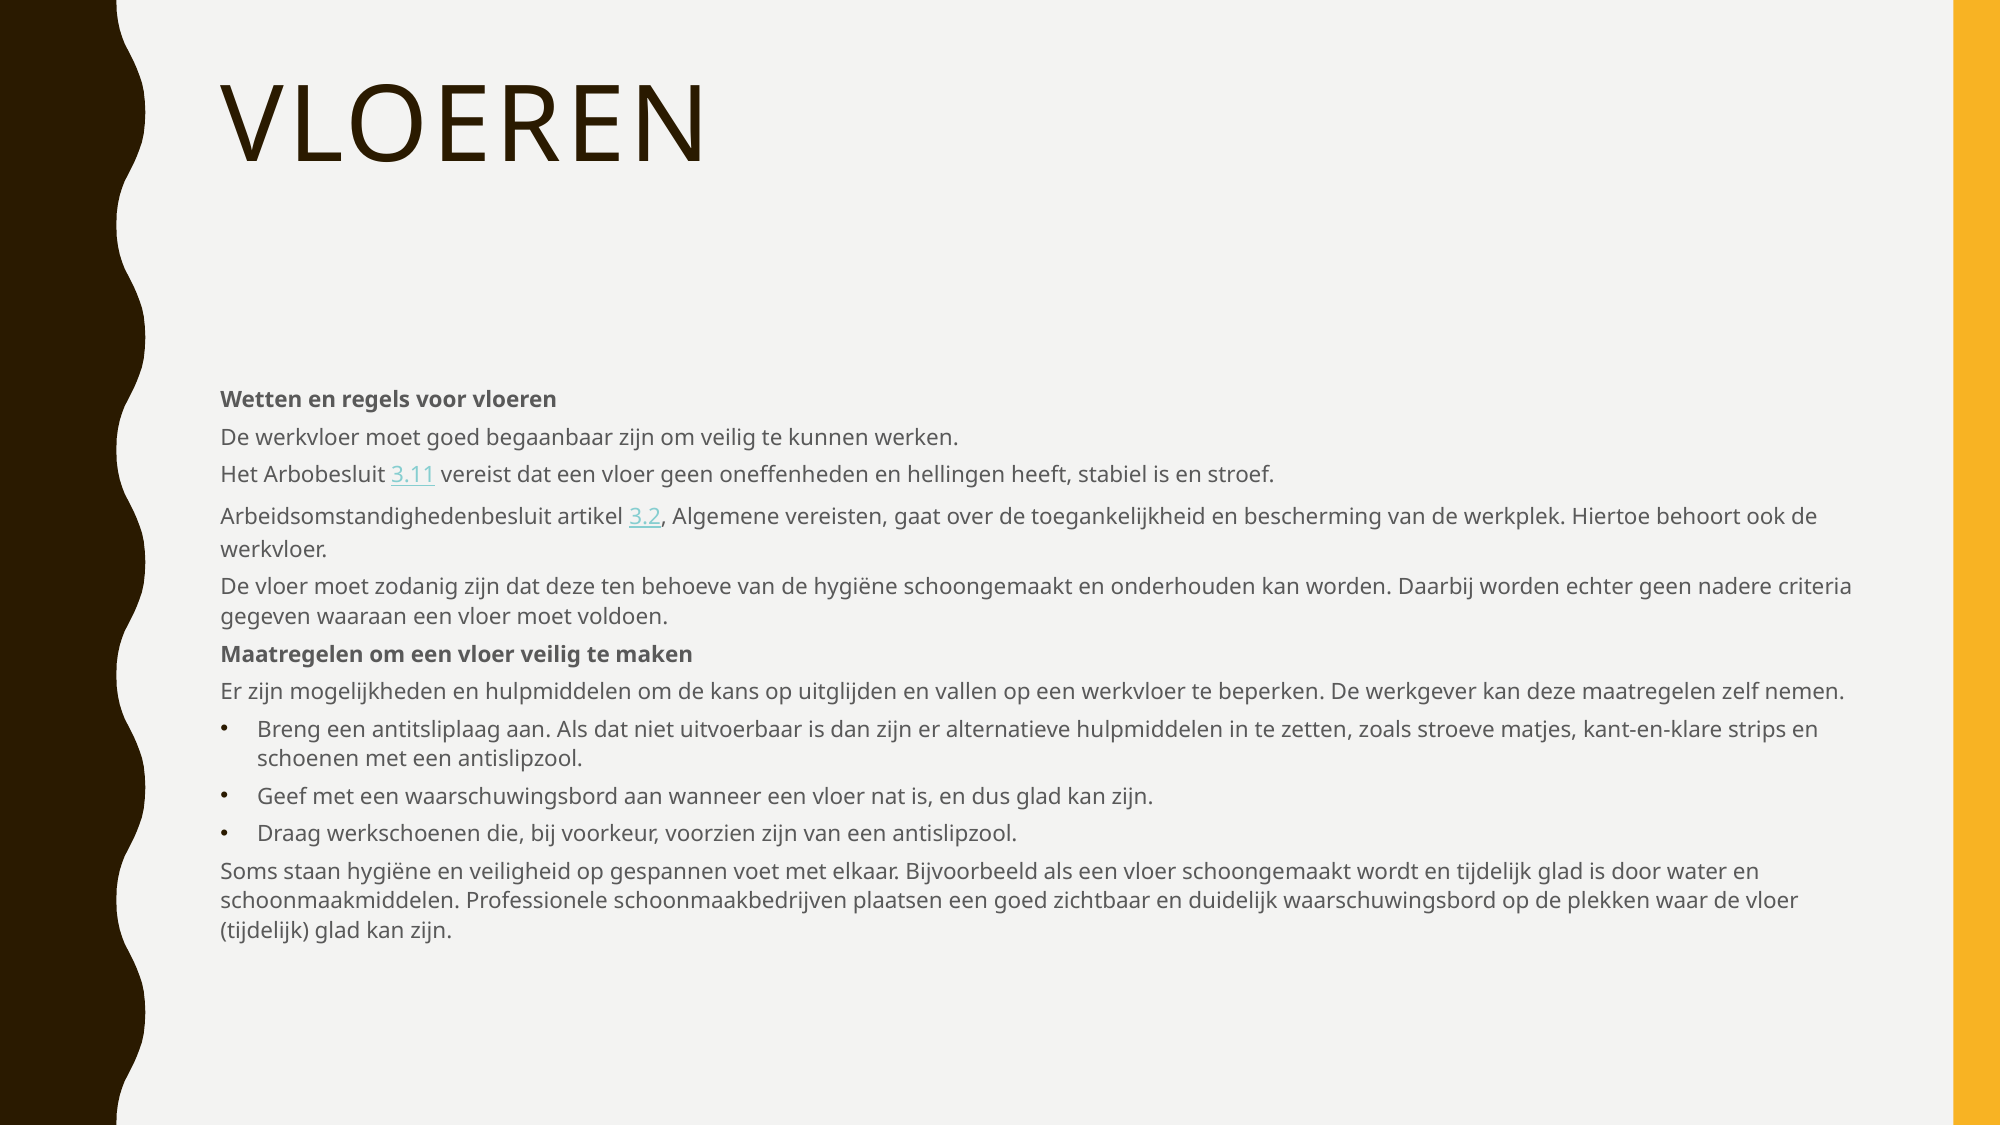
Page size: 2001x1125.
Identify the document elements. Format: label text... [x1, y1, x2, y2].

title Vloeren [205, 62, 1875, 308]
list Wetten en regels voor vloeren De werkvloer moet goed begaanbaar zijn om veilig te kunnen werken. Het Arbobesluit 3.11 vereist dat een vloer geen oneffenheden en hellingen heeft, stabiel is en stroef. Arbeidsomstandighedenbesluit artikel 3.2, Algemene vereisten, gaat over de toegankelijkheid en bescherming van de werkplek. Hiertoe behoort ook de werkvloer. De vloer moet zodanig zijn dat deze ten behoeve van de hygiëne schoongemaakt en onderhouden kan worden. Daarbij worden echter geen nadere criteria gegeven waaraan een vloer moet voldoen. Maatregelen om een vloer veilig te maken Er zijn mogelijkheden en hulpmiddelen om de kans op uitglijden en vallen op een werkvloer te beperken. De werkgever kan deze maatregelen zelf nemen. Breng een antitsliplaag aan. Als dat niet uitvoerbaar is dan zijn er alternatieve hulpmiddelen in te zetten, zoals stroeve matjes, kant-en-klare strips en schoenen met een antislipzool. Geef met een waarschuwingsbord aan wanneer een vloer nat is, en dus glad kan zijn. Draag werkschoenen die, bij voorkeur, voorzien zijn van een antislipzool. Soms staan hygiëne en veiligheid op gespannen voet met elkaar. Bijvoorbeeld als een vloer schoongemaakt wordt en tijdelijk glad is door water en schoonmaakmiddelen. Professionele schoonmaakbedrijven plaatsen een goed zichtbaar en duidelijk waarschuwingsbord op de plekken waar de vloer (tijdelijk) glad kan zijn. [205, 375, 1875, 965]
